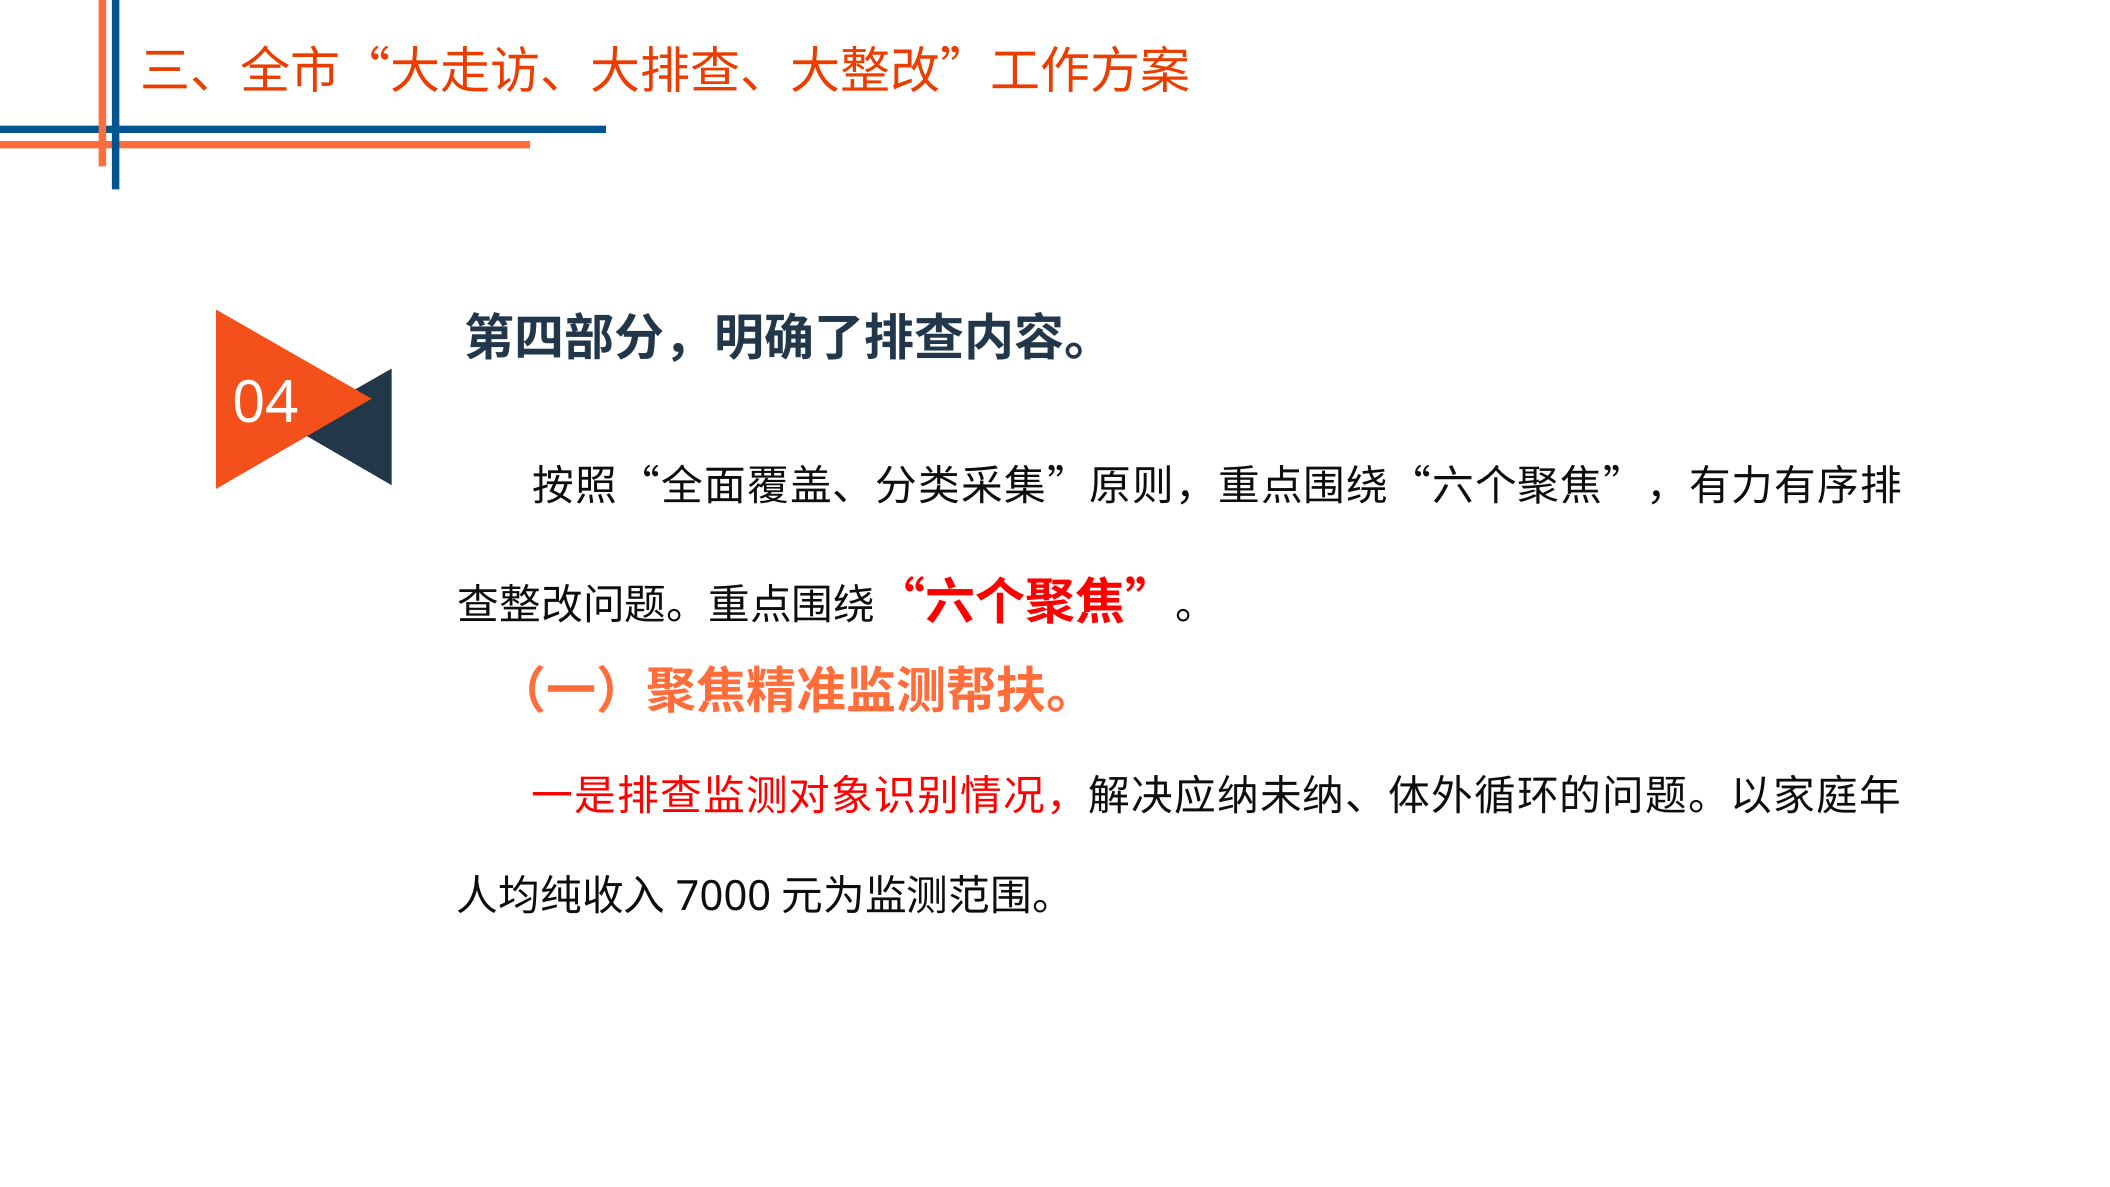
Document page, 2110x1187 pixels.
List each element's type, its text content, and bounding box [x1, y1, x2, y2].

text_box 一是排查监测对象识别情况，解决应纳未纳、体外循环的问题。以家庭年人均纯收入7000元为监测范围。 [442, 711, 1916, 926]
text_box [0, 0, 1457, 190]
text_box （一）聚焦精准监测帮扶。 [406, 621, 1880, 727]
text_box 第四部分，明确了排查内容。 [449, 297, 1130, 373]
text_box [308, 368, 392, 486]
text_box 按照“全面覆盖、分类采集”原则，重点围绕“六个聚焦”，有力有序排查整改问题。重点围绕“六个聚焦”。 [443, 401, 1917, 637]
text_box 04 [216, 309, 372, 489]
